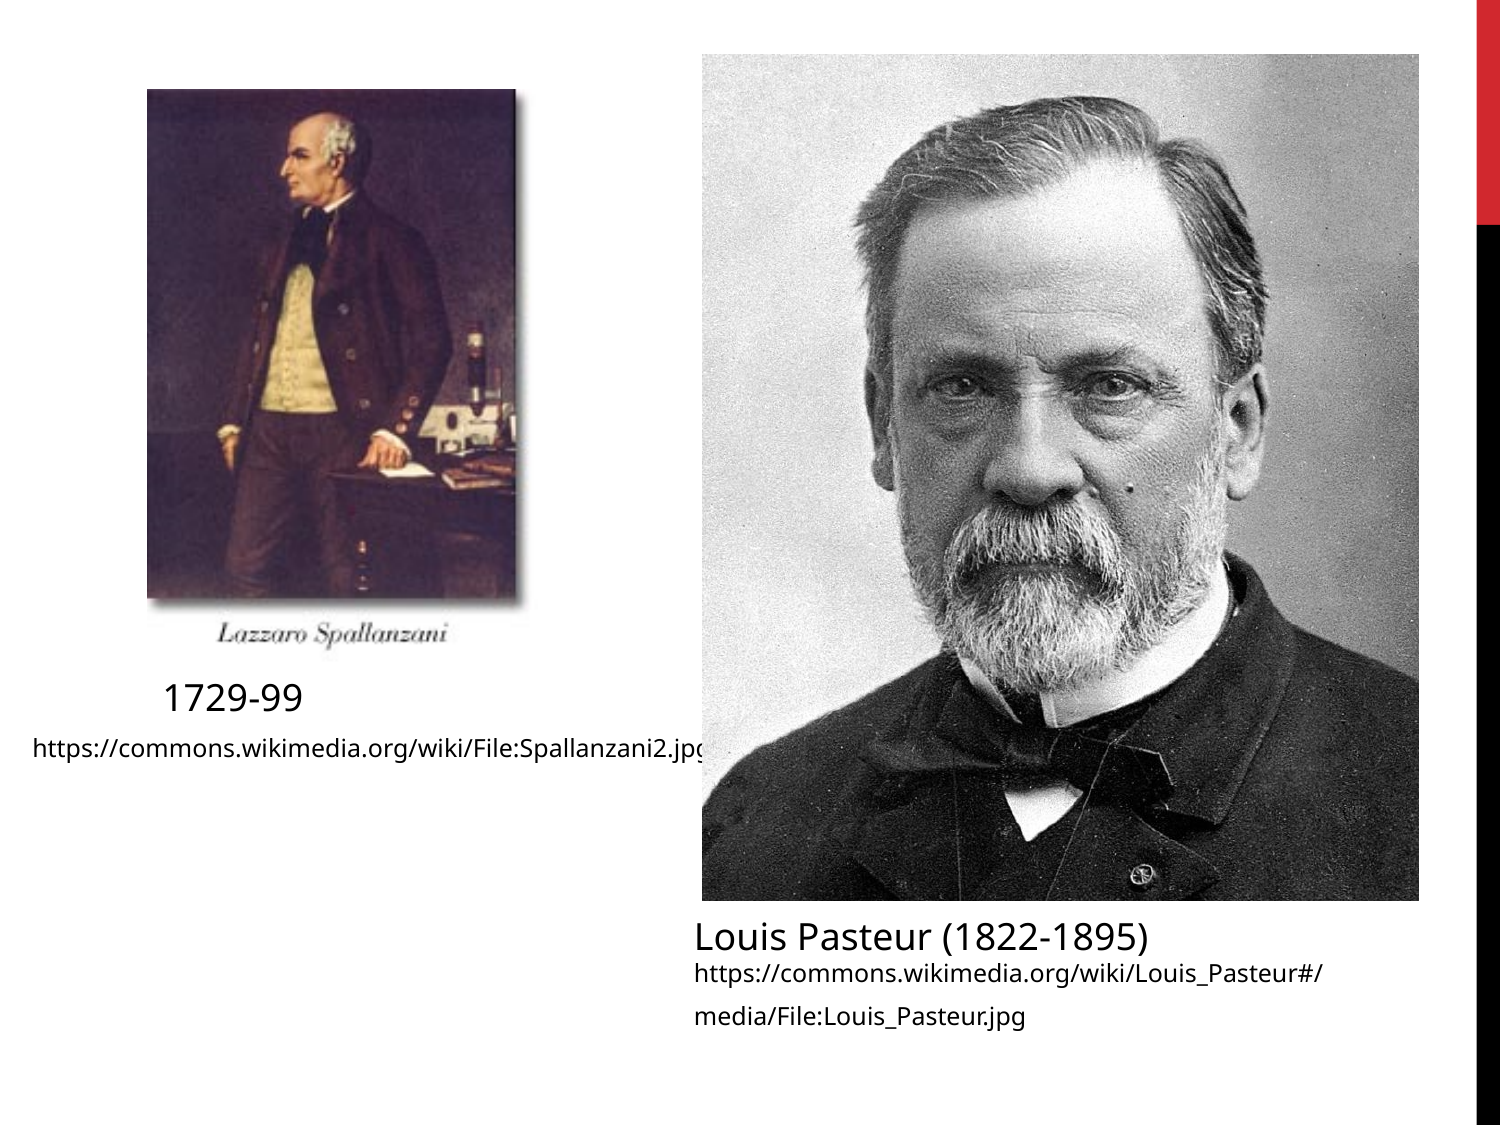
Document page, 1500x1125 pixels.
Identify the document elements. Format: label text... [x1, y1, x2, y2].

picture [702, 53, 1420, 902]
text_box 1729-99 [147, 666, 318, 724]
picture [147, 89, 538, 665]
text_box https://commons.wikimedia.org/wiki/File:Spallanzani2.jpg [17, 724, 700, 770]
text_box Louis Pasteur (1822-1895) https://commons.wikimedia.org/wiki/Louis_Pasteur#/media/File:Louis_Pasteur.jpg [679, 905, 1419, 1040]
